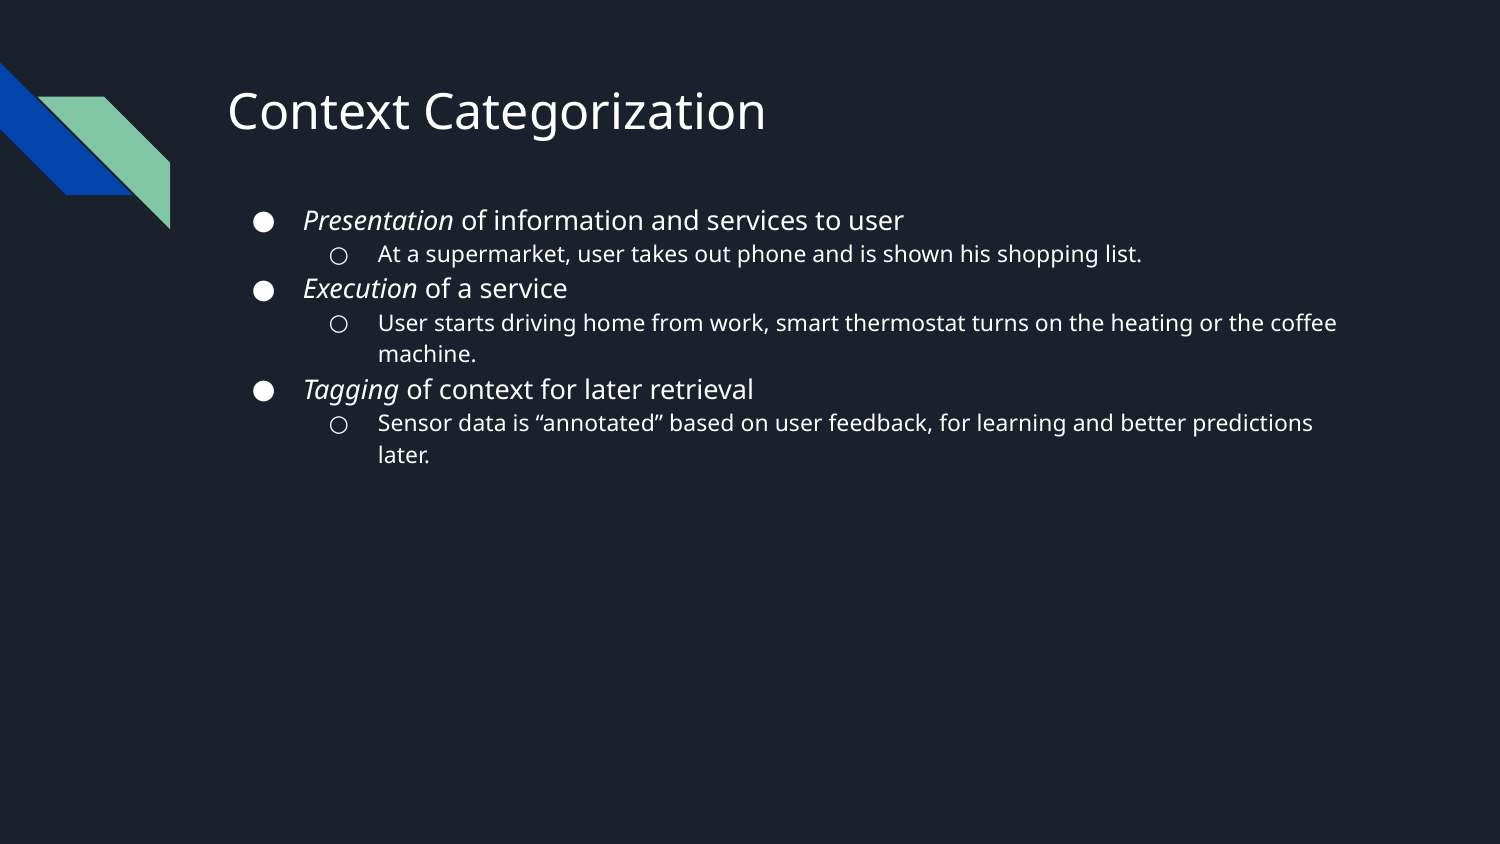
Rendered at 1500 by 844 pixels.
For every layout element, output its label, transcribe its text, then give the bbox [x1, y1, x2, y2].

list Presentation of information and services to user At a supermarket, user takes out phone and is shown his shopping list. Execution of a service User starts driving home from work, smart thermostat turns on the heating or the coffee machine. Tagging of context for later retrieval Sensor data is “annotated” based on user feedback, for learning and better predictions later. [212, 183, 1368, 661]
title Context Categorization [212, 64, 1368, 183]
